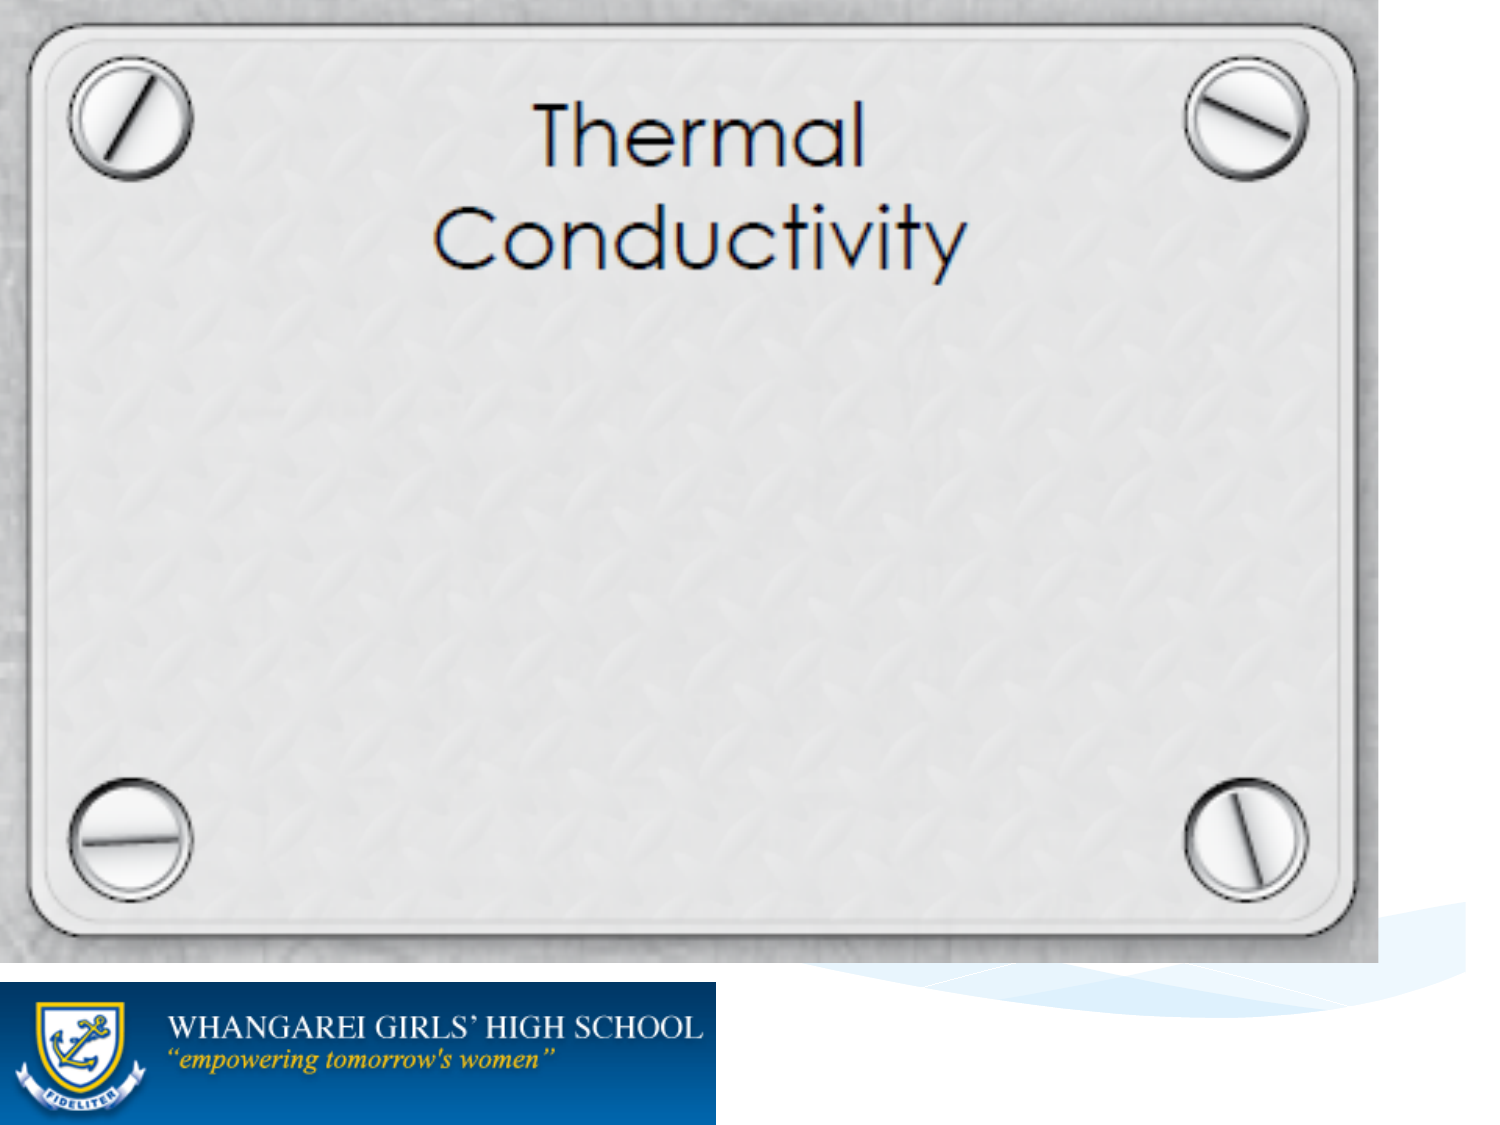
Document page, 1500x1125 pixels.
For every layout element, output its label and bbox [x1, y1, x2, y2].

picture [0, 0, 1379, 963]
picture [0, 982, 716, 1125]
